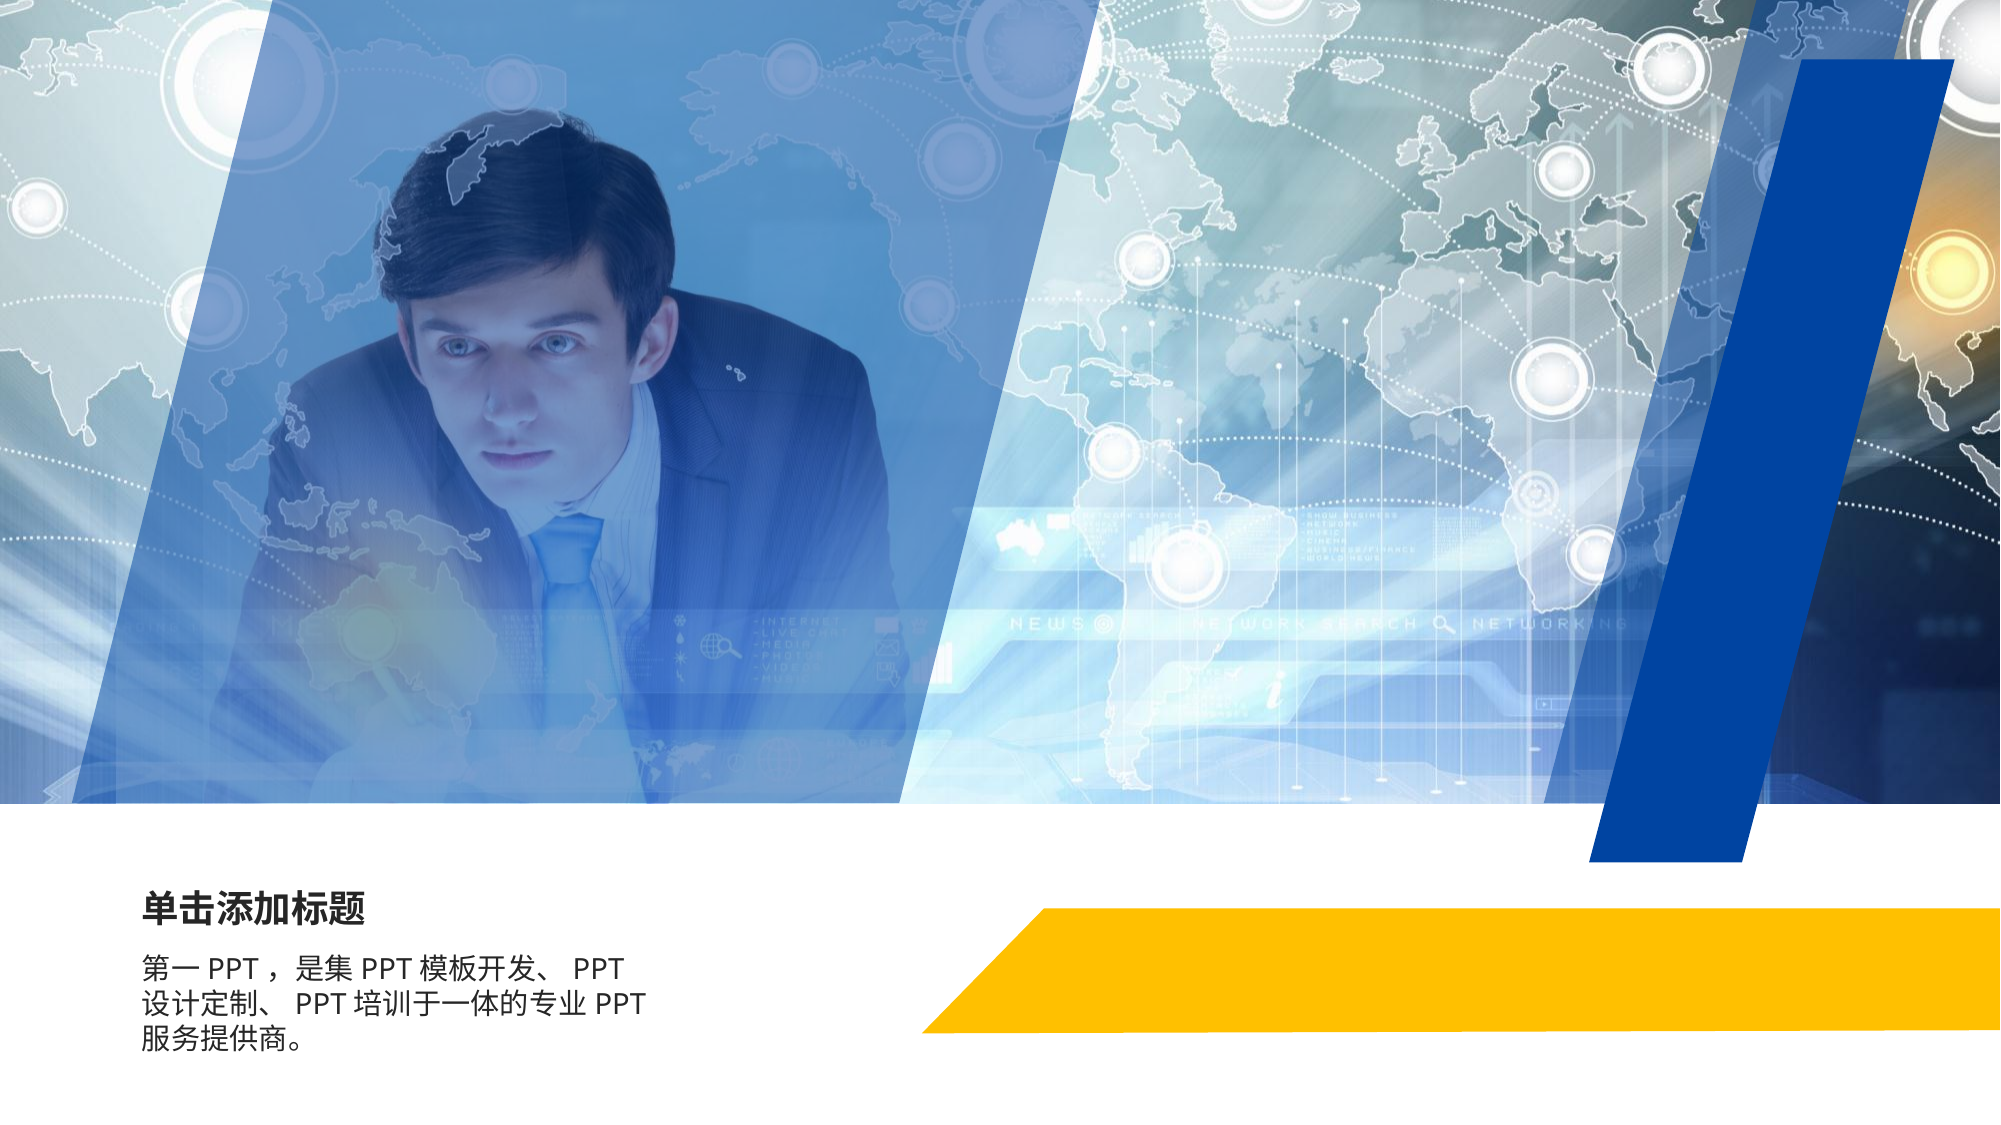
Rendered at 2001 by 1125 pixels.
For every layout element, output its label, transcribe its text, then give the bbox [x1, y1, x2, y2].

text_box 单击添加标题 [97, 878, 411, 938]
text_box [921, 908, 2000, 1034]
text_box 第一PPT，是集PPT模板开发、PPT设计定制、PPT培训于一体的专业PPT服务提供商。 [127, 942, 669, 1063]
picture [0, 0, 2000, 804]
text_box [1589, 815, 1755, 863]
